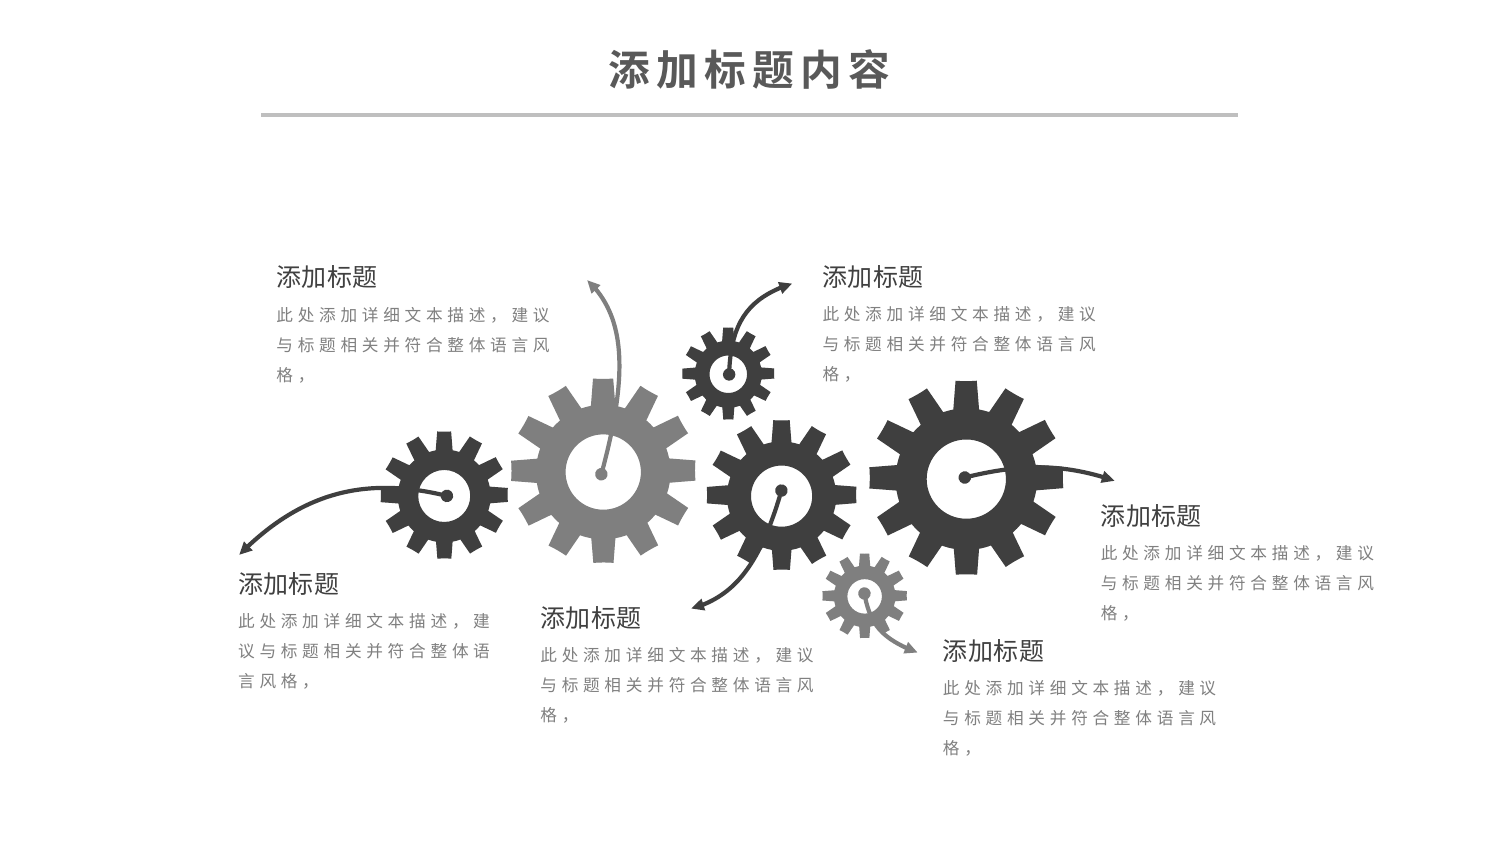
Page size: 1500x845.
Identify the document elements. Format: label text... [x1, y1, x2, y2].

text_box 添加标题 [238, 568, 375, 599]
text_box 添加标题 [1100, 500, 1398, 531]
text_box [738, 281, 792, 325]
text_box 此处添加详细文本描述，建议与标题相关并符合整体语言风格， [942, 667, 1240, 758]
text_box 添加标题 [942, 635, 1240, 666]
text_box 此处添加详细文本描述，建议与标题相关并符合整体语言风格， [1100, 532, 1398, 623]
text_box [587, 280, 615, 325]
text_box 添加标题 [822, 261, 1120, 292]
text_box [903, 647, 918, 654]
text_box 此处添加详细文本描述，建议与标题相关并符合整体语言风格， [822, 293, 1120, 384]
text_box 添加标题 [276, 261, 574, 292]
text_box [239, 488, 375, 555]
text_box 此处添加详细文本描述，建议与标题相关并符合整体语言风格， [238, 601, 498, 691]
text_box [380, 327, 1064, 639]
text_box [1068, 469, 1115, 483]
text_box 此处添加详细文本描述，建议与标题相关并符合整体语言风格， [276, 295, 574, 385]
text_box 此处添加详细文本描述，建议与标题相关并符合整体语言风格， [540, 647, 838, 725]
